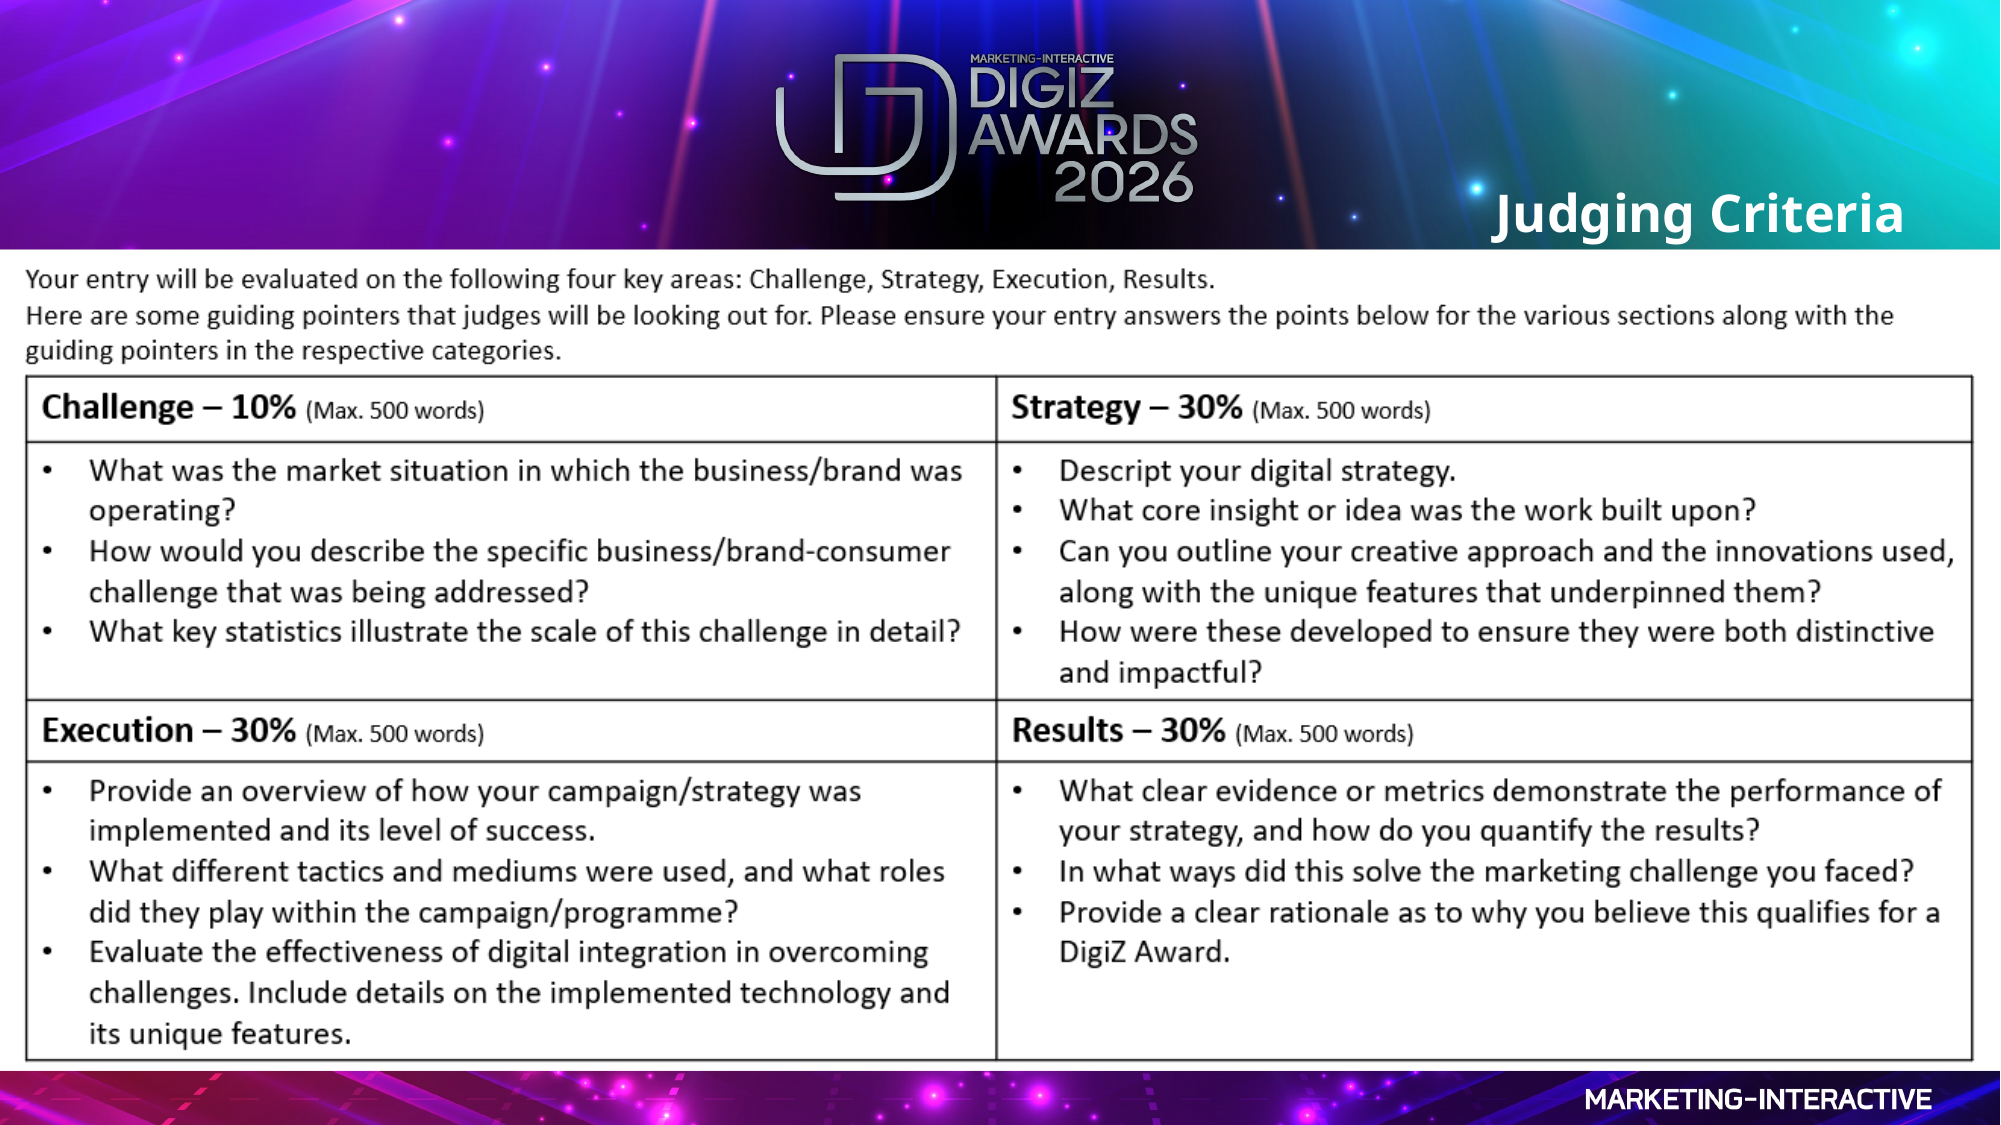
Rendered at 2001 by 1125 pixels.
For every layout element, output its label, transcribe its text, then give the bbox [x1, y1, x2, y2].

picture [0, 0, 2000, 1125]
text_box Judging Criteria [1480, 168, 2000, 255]
